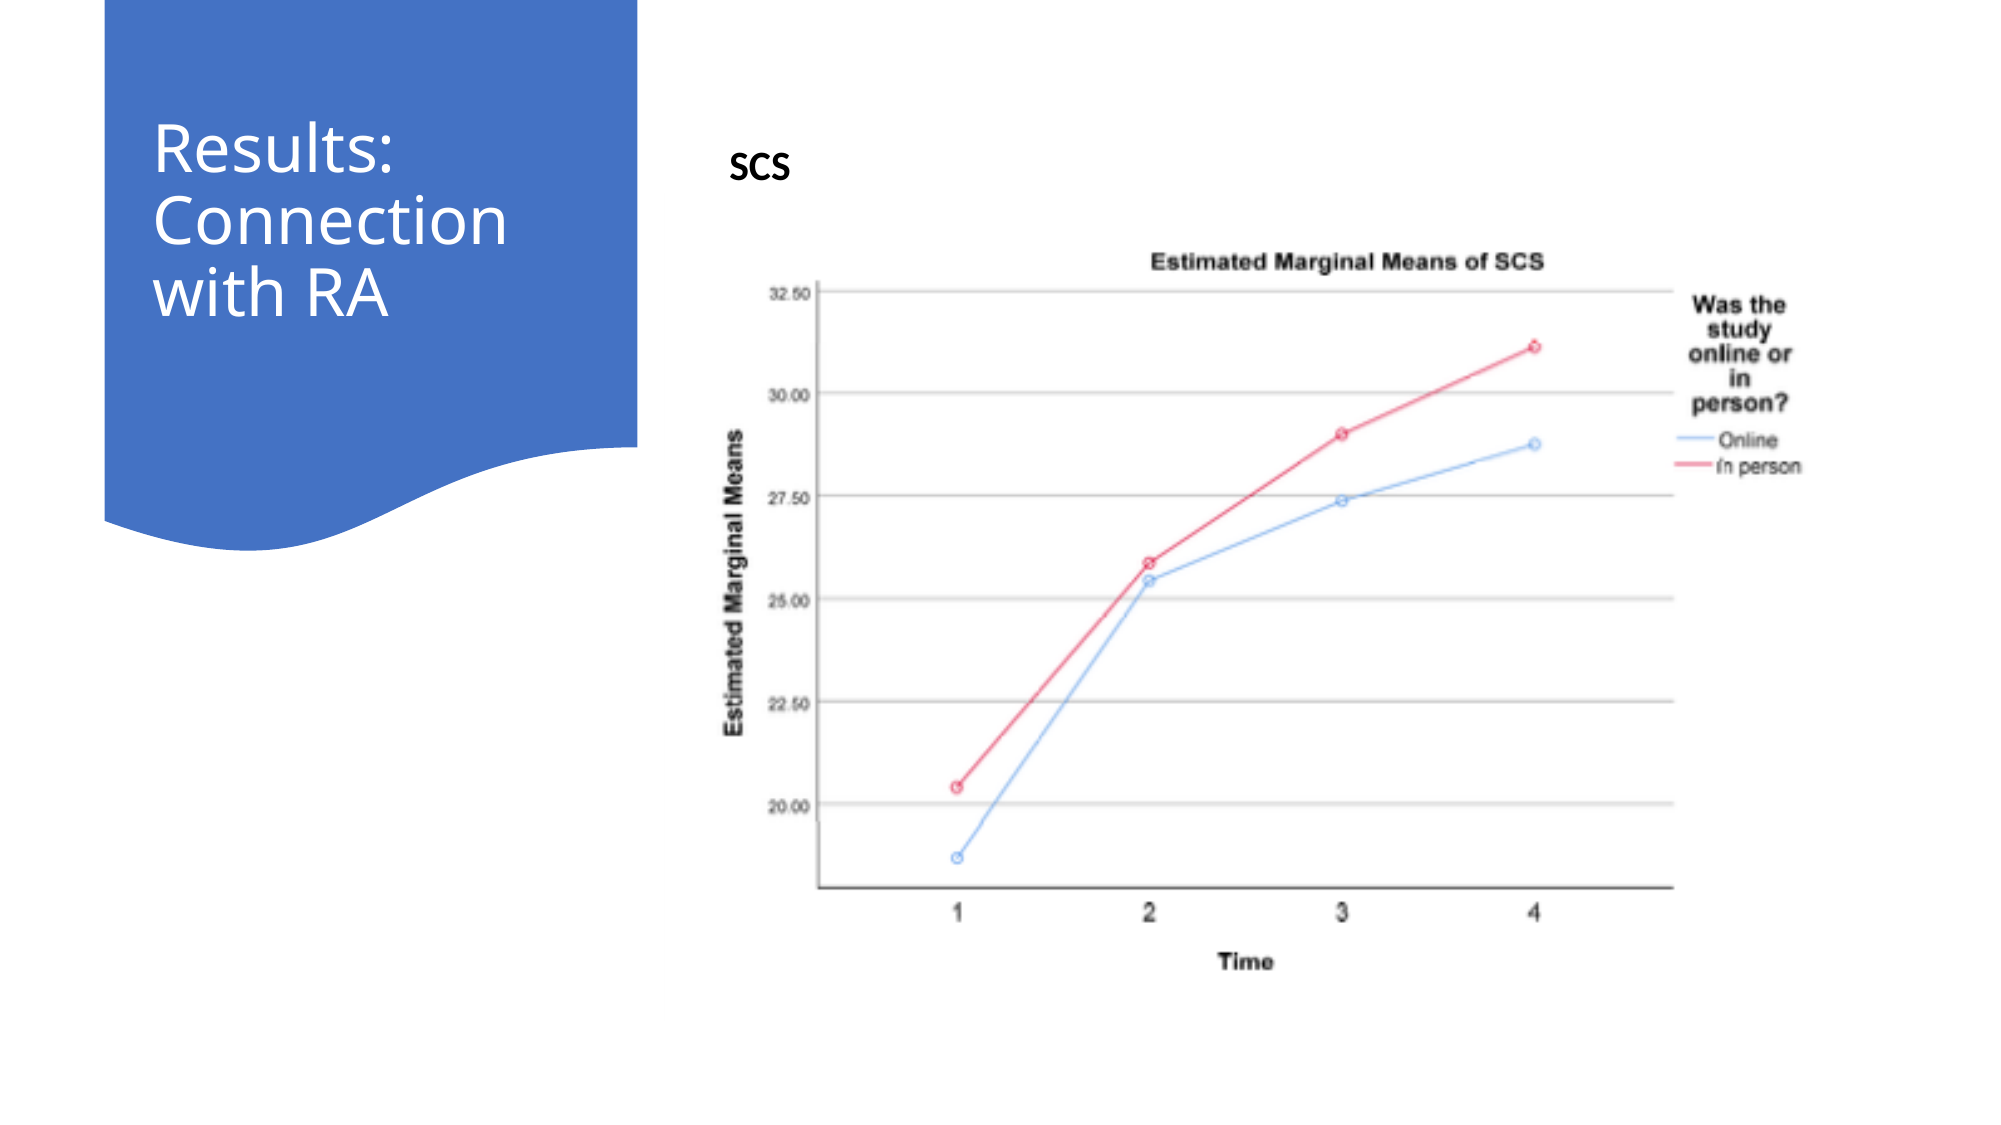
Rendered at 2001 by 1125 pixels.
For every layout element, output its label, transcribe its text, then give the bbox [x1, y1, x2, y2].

picture [663, 193, 1951, 1021]
text_box [103, 0, 639, 552]
text_box SCS [714, 131, 1041, 193]
title Results: Connection with RA [137, 28, 604, 417]
